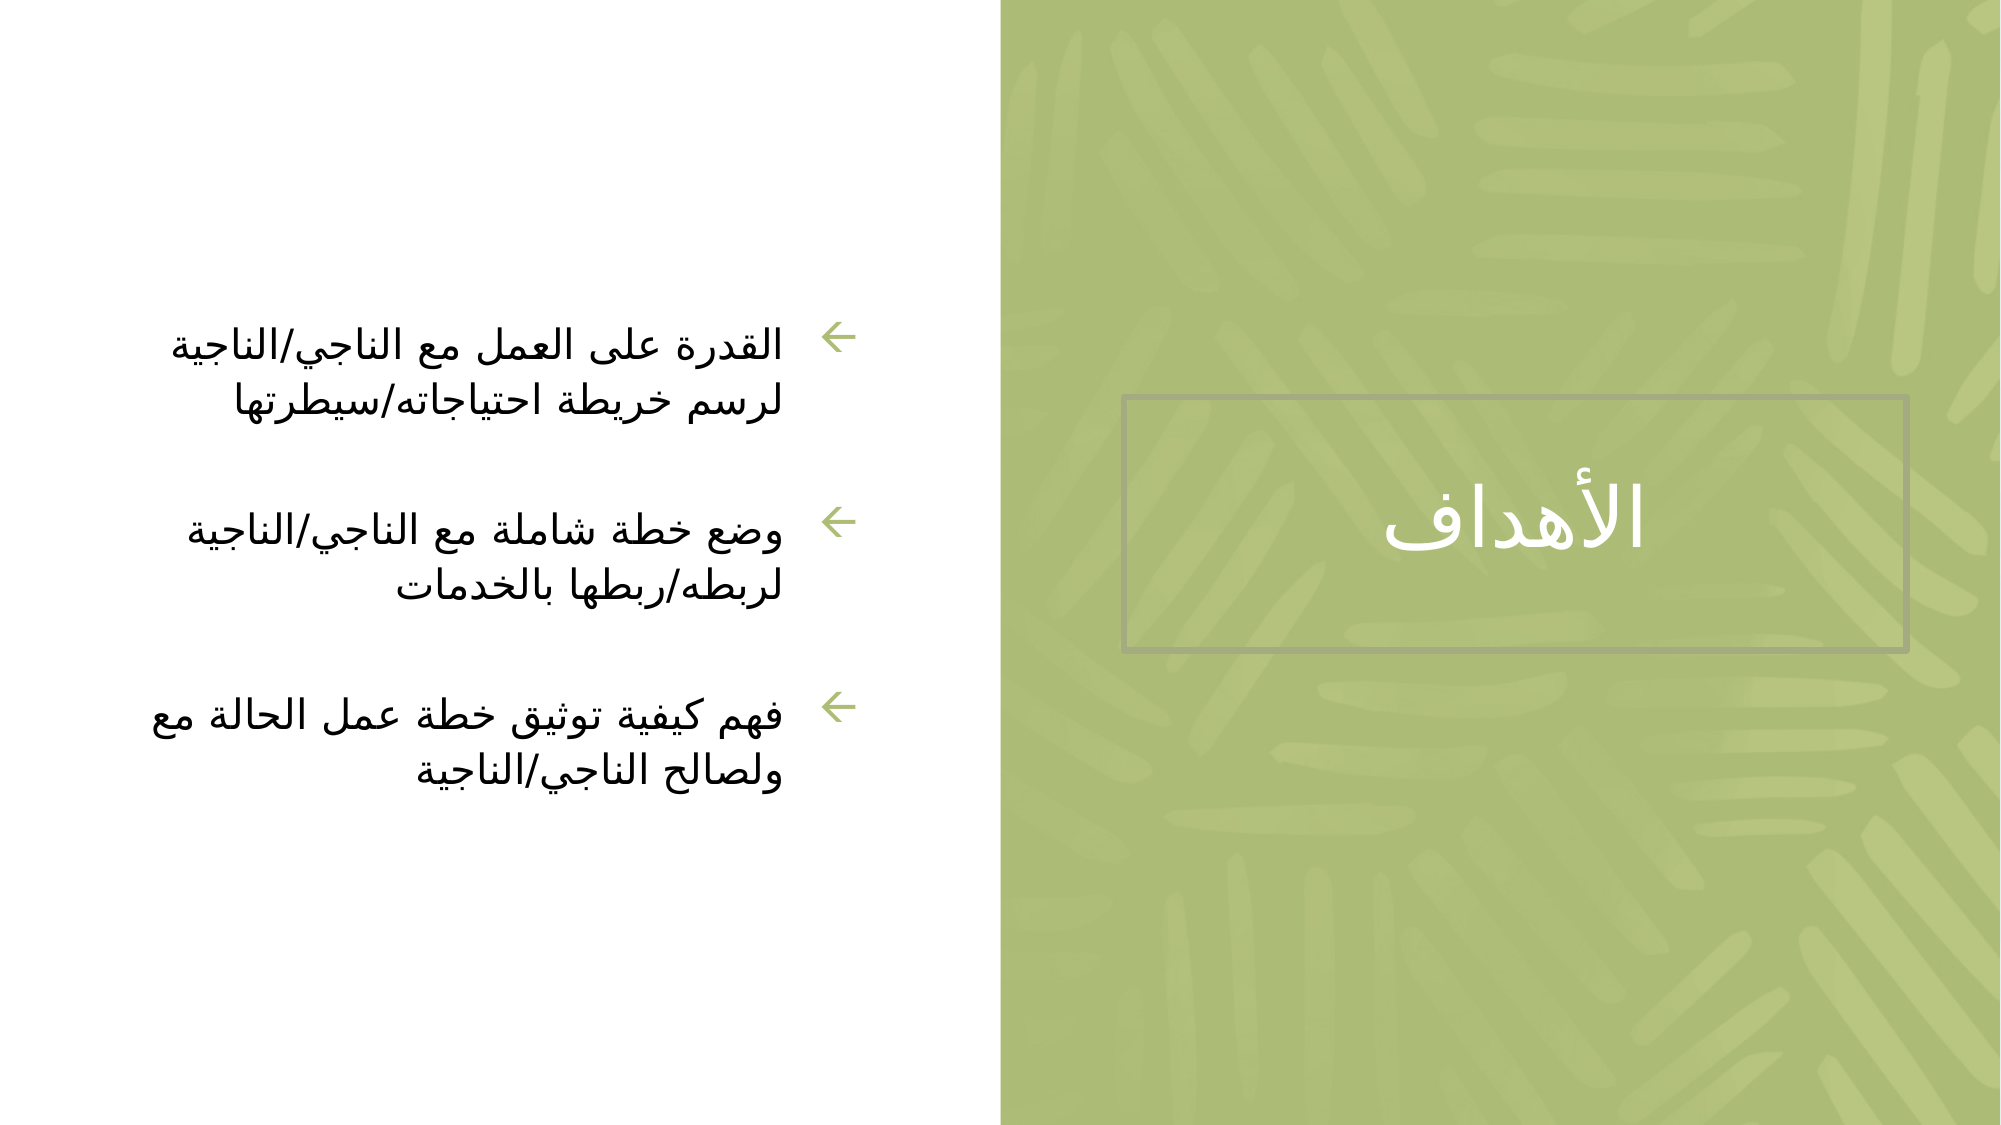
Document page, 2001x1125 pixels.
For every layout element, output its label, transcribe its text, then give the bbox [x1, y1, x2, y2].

picture [0, 0, 2001, 1125]
title الأهداف [1124, 396, 1907, 651]
list القدرة على العمل مع الناجي/الناجية لرسم خريطة احتياجاته/سيطرتها وضع خطة شاملة مع الناجي/الناجية لربطه/ربطها بالخدمات فهم كيفية توثيق خطة عمل الحالة مع ولصالح الناجي/الناجية [132, 137, 868, 968]
